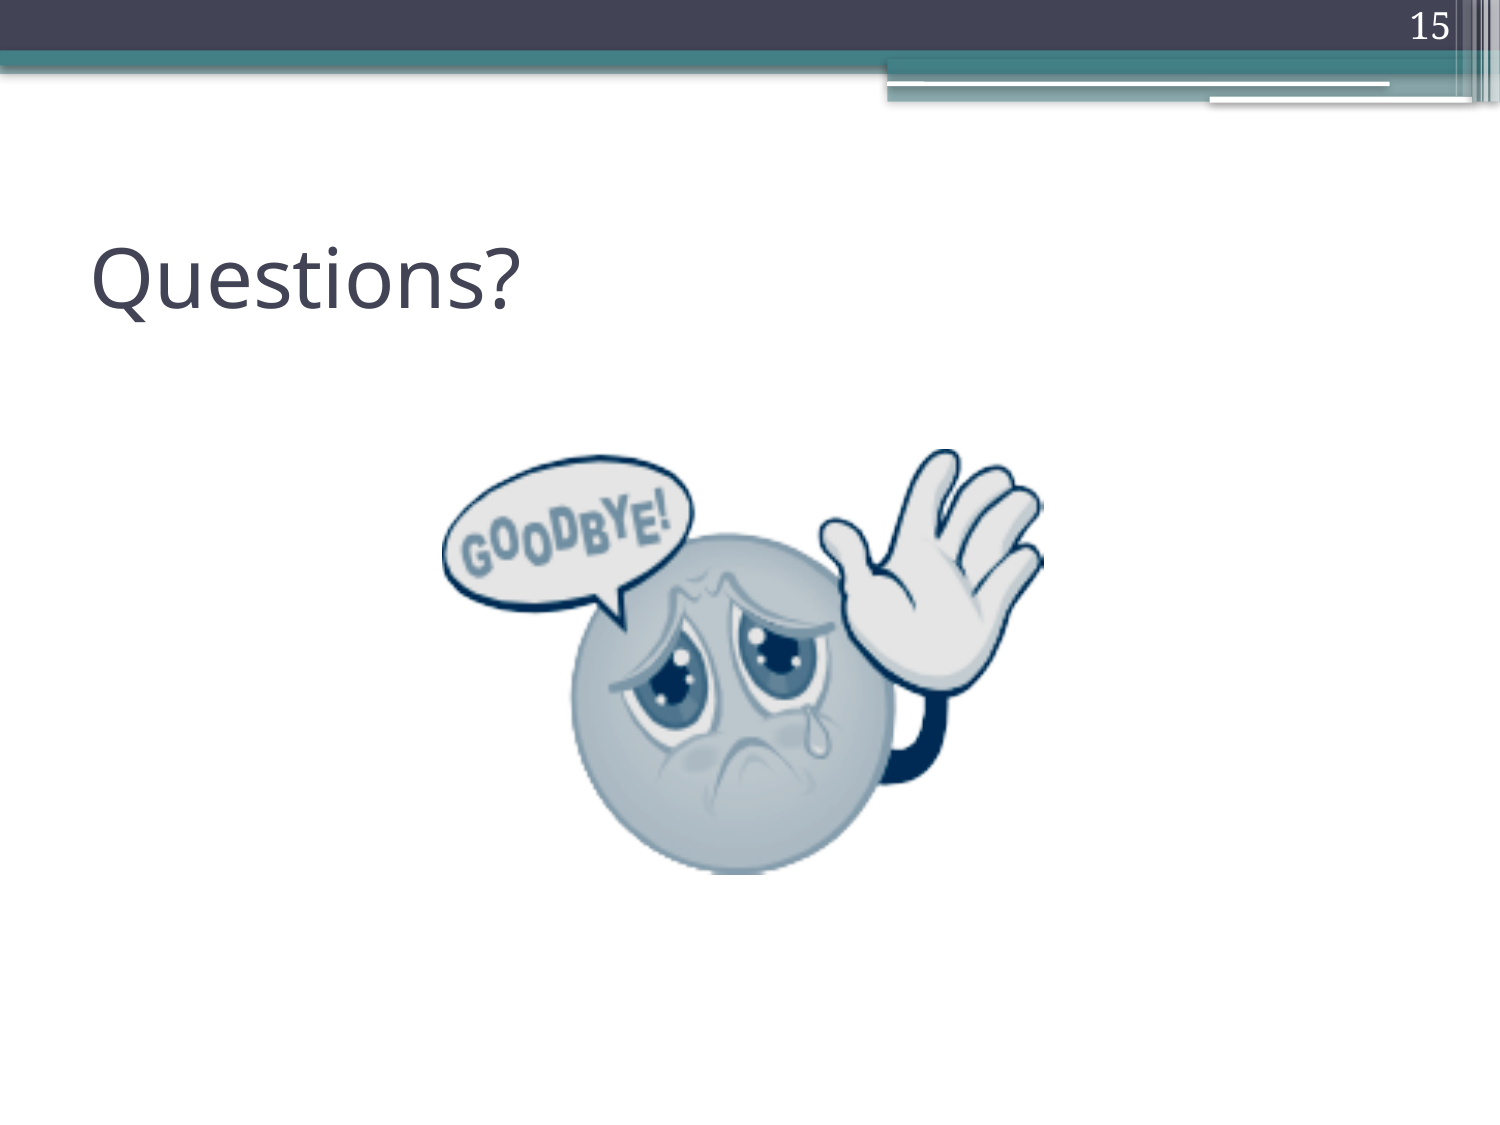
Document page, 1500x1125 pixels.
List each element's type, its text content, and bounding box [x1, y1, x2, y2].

picture [442, 449, 1044, 876]
title Questions? [75, 187, 1425, 363]
slide_number 15 [1341, 0, 1466, 61]
